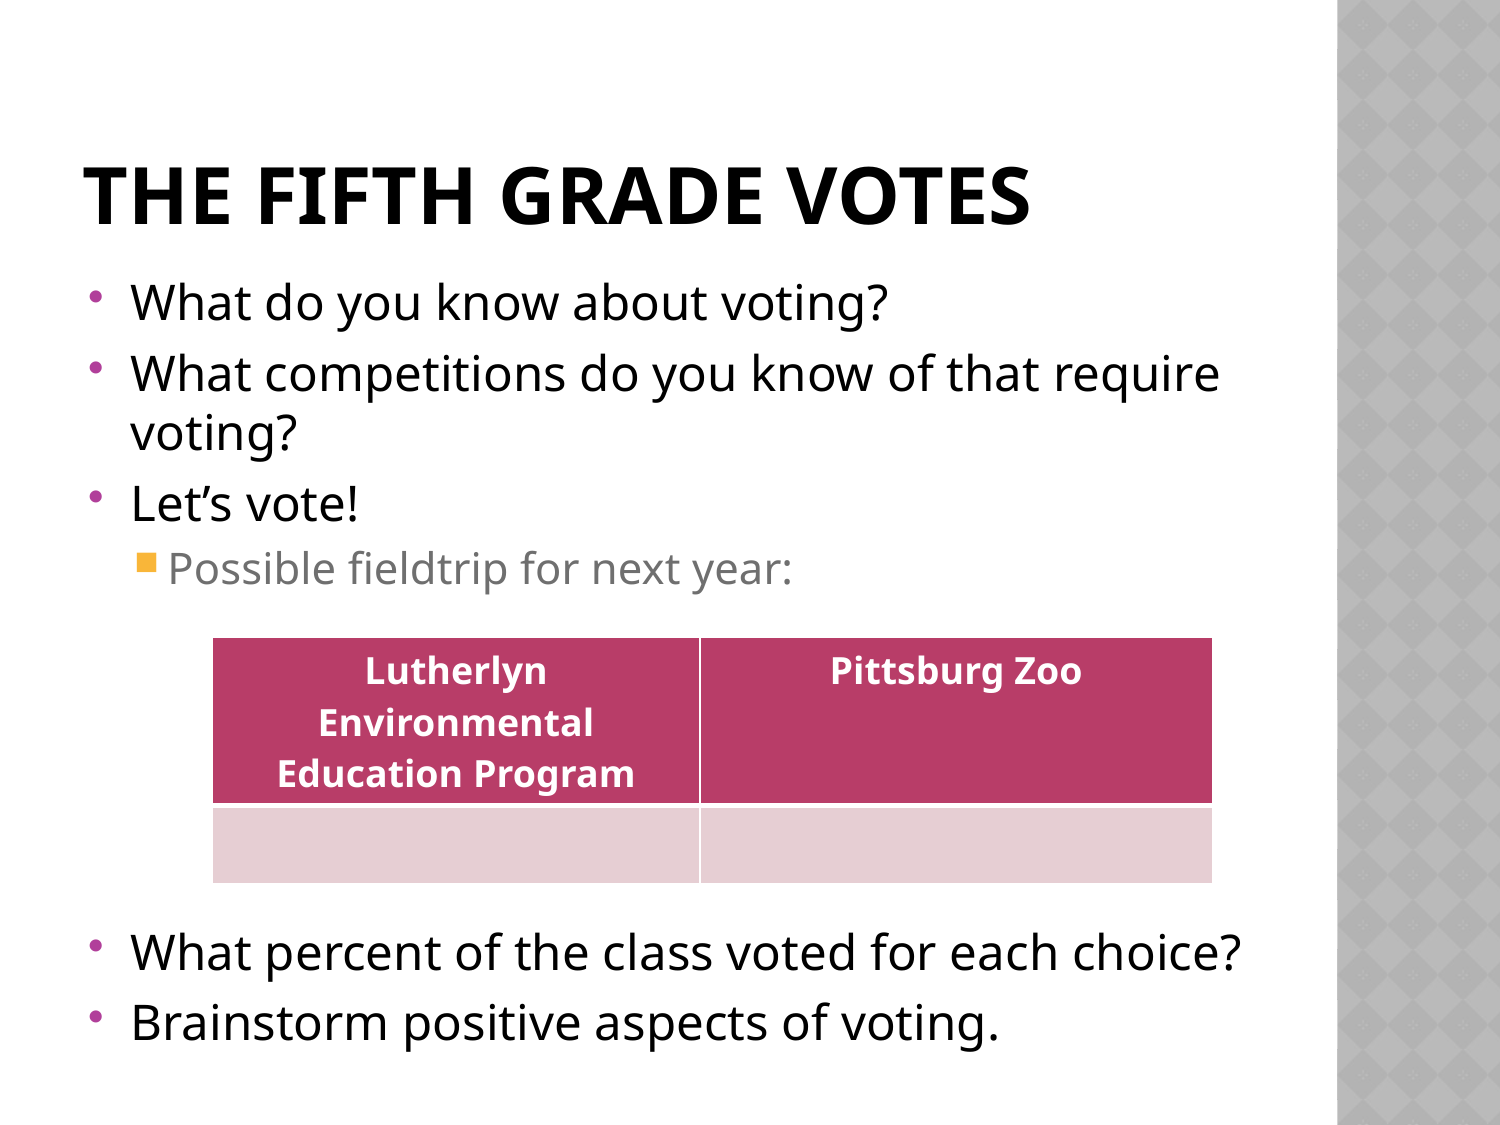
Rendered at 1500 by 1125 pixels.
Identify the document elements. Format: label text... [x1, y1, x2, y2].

table_cell [213, 808, 699, 883]
table_header Pittsburg Zoo [701, 638, 1212, 803]
table_cell [701, 808, 1212, 883]
table_header Lutherlyn Environmental Education Program [213, 638, 699, 803]
list What do you know about voting? What competitions do you know of that require voting? Let’s vote! Possible fieldtrip for next year: What percent of the class voted for each choice? Brainstorm positive aspects of voting. [75, 264, 1263, 1059]
title The fifth grade Votes [75, 52, 1263, 240]
